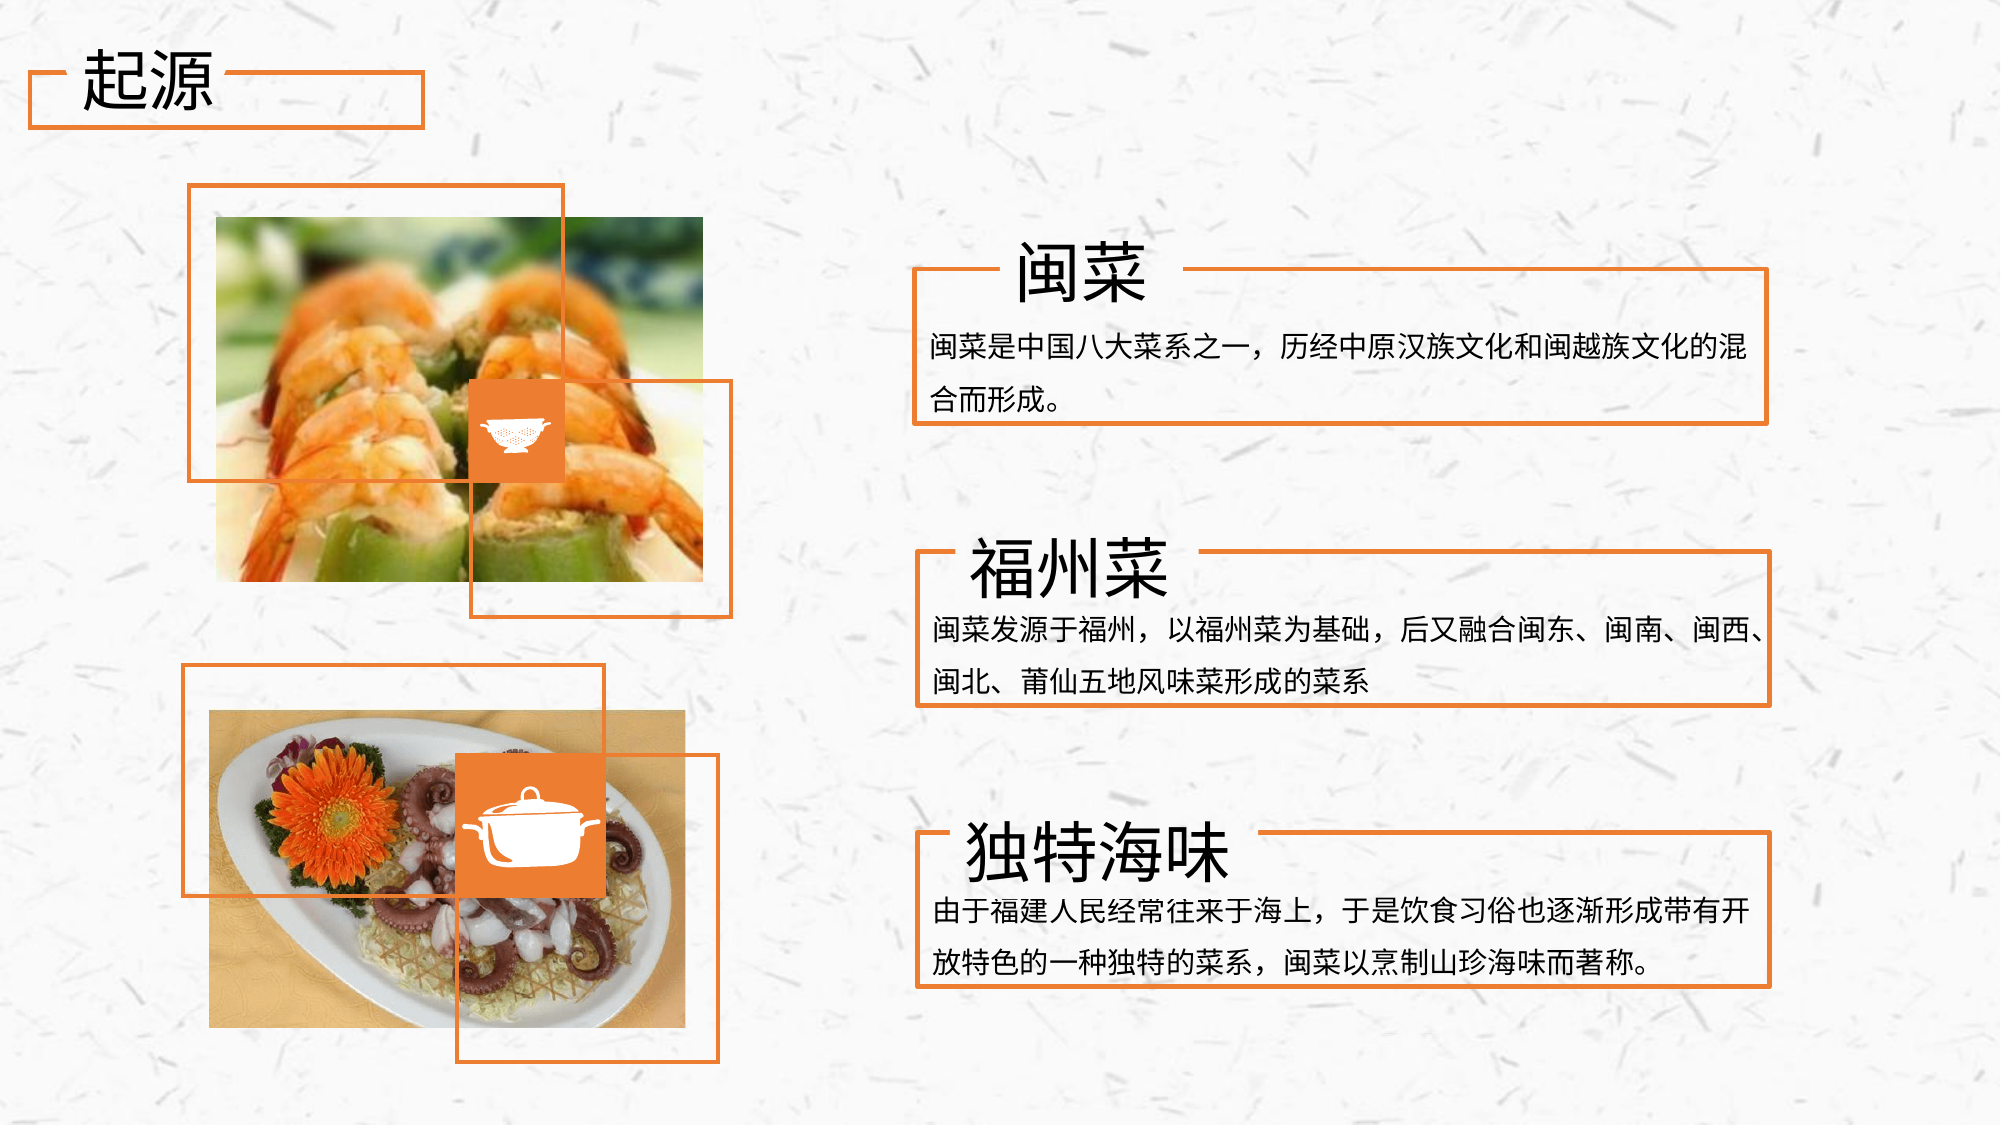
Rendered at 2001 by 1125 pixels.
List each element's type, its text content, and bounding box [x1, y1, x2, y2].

text_box 闽菜是中国八大菜系之一，历经中原汉族文化和闽越族文化的混合而形成。 [914, 268, 1767, 424]
text_box 独特海味 [949, 803, 1259, 899]
picture [0, 0, 2001, 1125]
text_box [183, 665, 718, 1063]
text_box 由于福建人民经常往来于海上，于是饮食习俗也逐渐形成带有开放特色的一种独特的菜系，闽菜以烹制山珍海味而著称。 [917, 832, 1770, 987]
text_box 闽菜发源于福州，以福州菜为基础，后又融合闽东、闽南、闽西、闽北、莆仙五地风味菜形成的菜系 [917, 551, 1770, 706]
text_box 福州菜 [955, 519, 1199, 614]
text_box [30, 0, 424, 128]
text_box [483, 767, 573, 896]
text_box 闽菜 [999, 223, 1183, 319]
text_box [189, 185, 732, 618]
